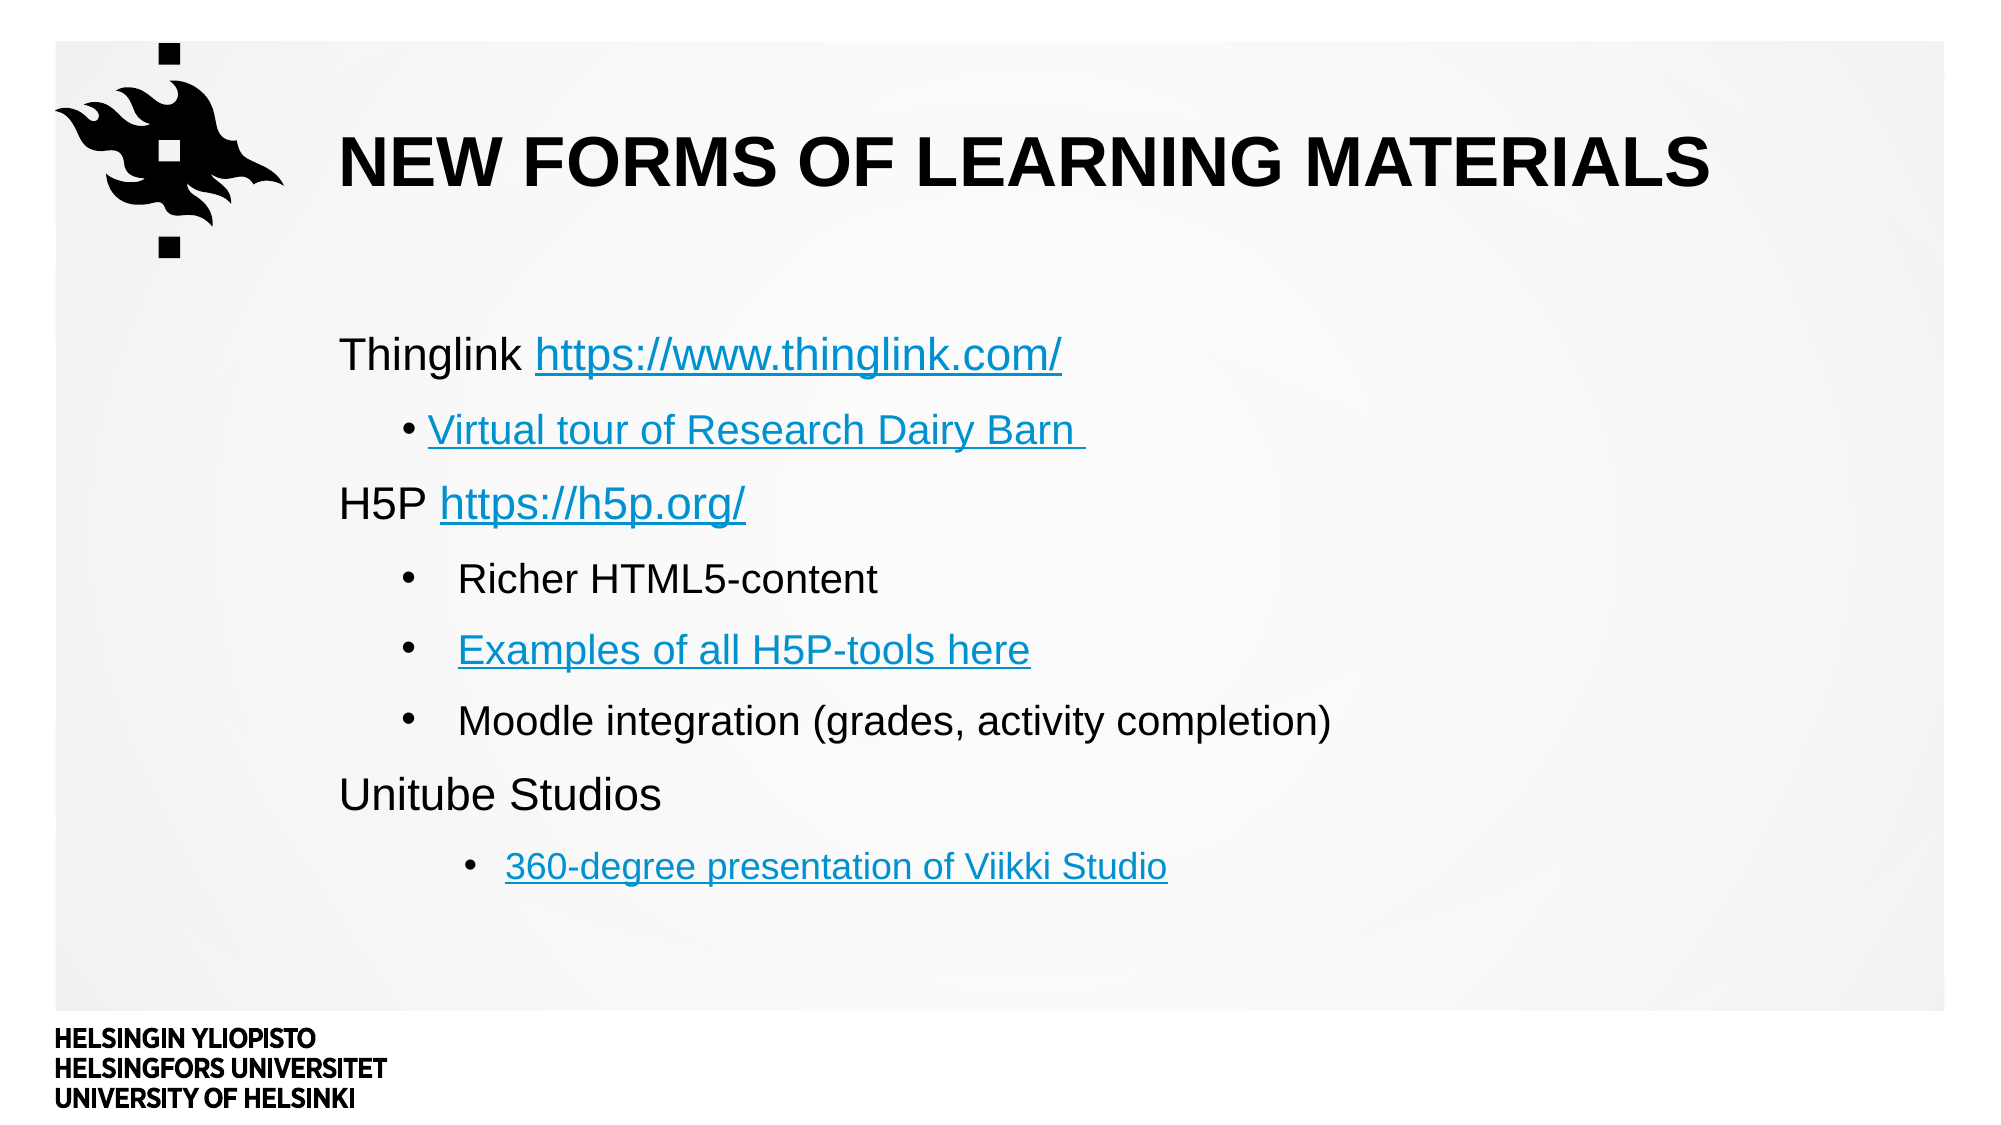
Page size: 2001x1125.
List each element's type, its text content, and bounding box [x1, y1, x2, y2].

picture [55, 41, 1945, 1011]
title New forms of learning materials [338, 131, 1934, 291]
list Thinglink https://www.thinglink.com/ Virtual tour of Research Dairy Barn H5P https://h5p.org/ Richer HTML5-content Examples of all H5P-tools here Moodle integration (grades, activity completion) Unitube Studios 360-degree presentation of Viikki Studio [338, 324, 1934, 975]
picture [159, 140, 180, 161]
